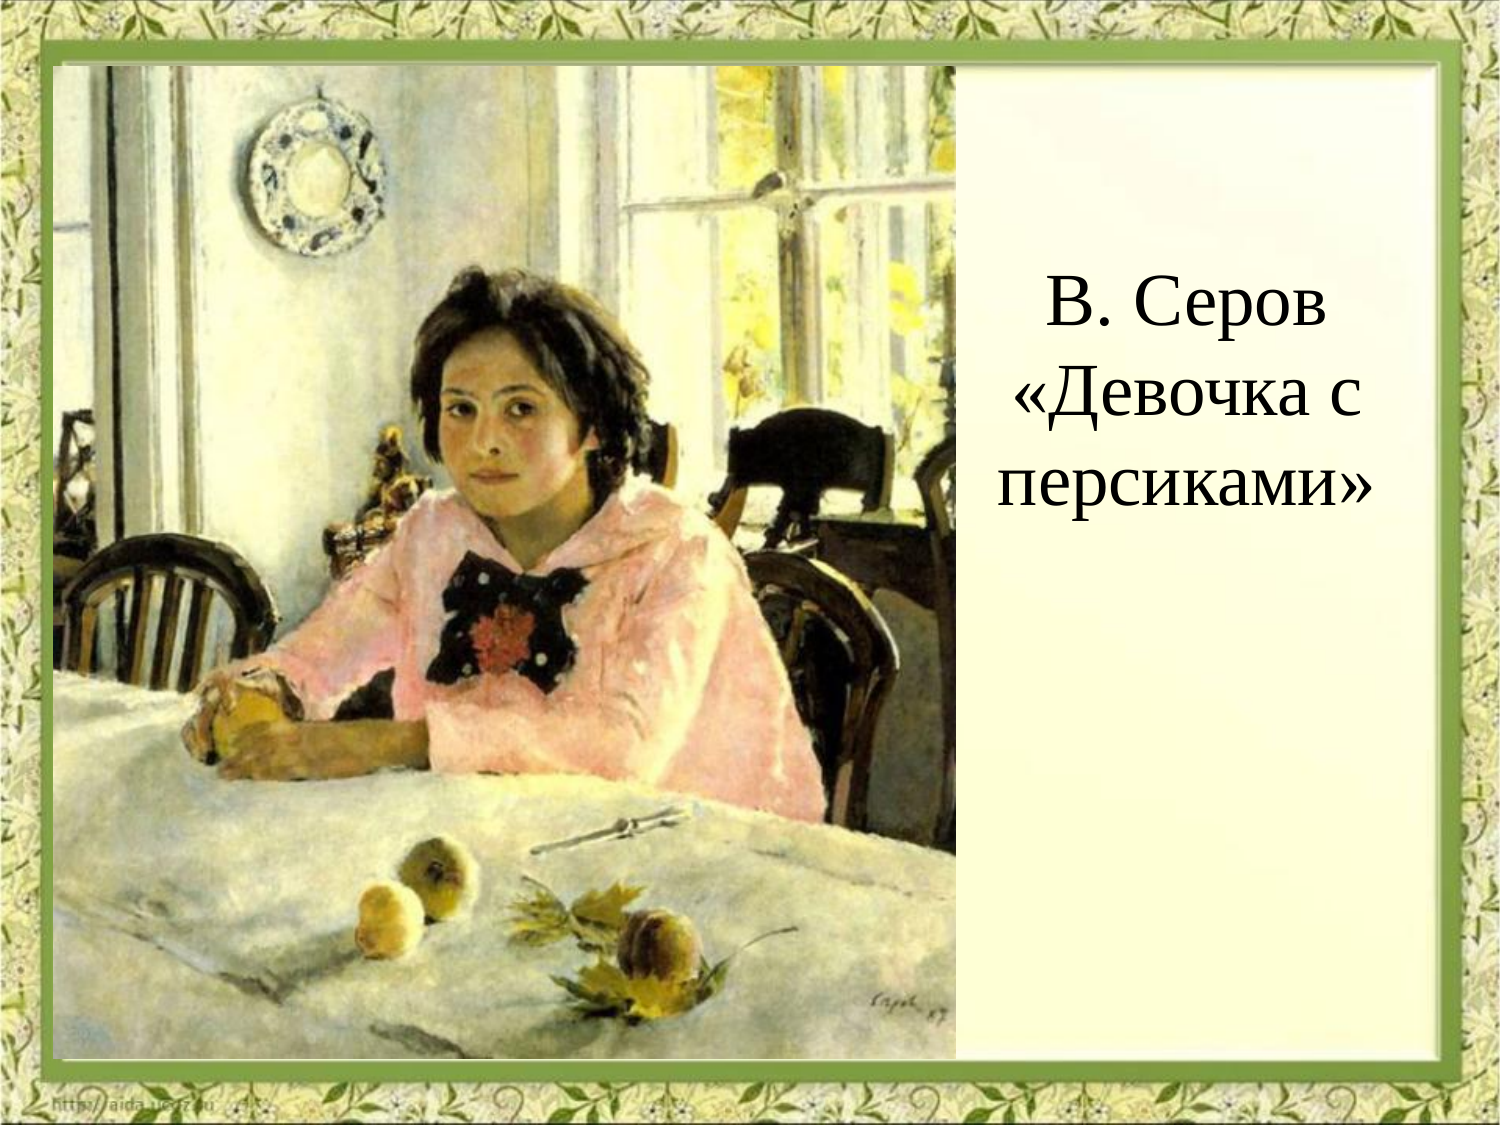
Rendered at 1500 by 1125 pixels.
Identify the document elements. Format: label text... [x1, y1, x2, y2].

picture [0, 0, 1500, 1125]
text_box В. Серов «Девочка с персиками» [960, 243, 1424, 529]
